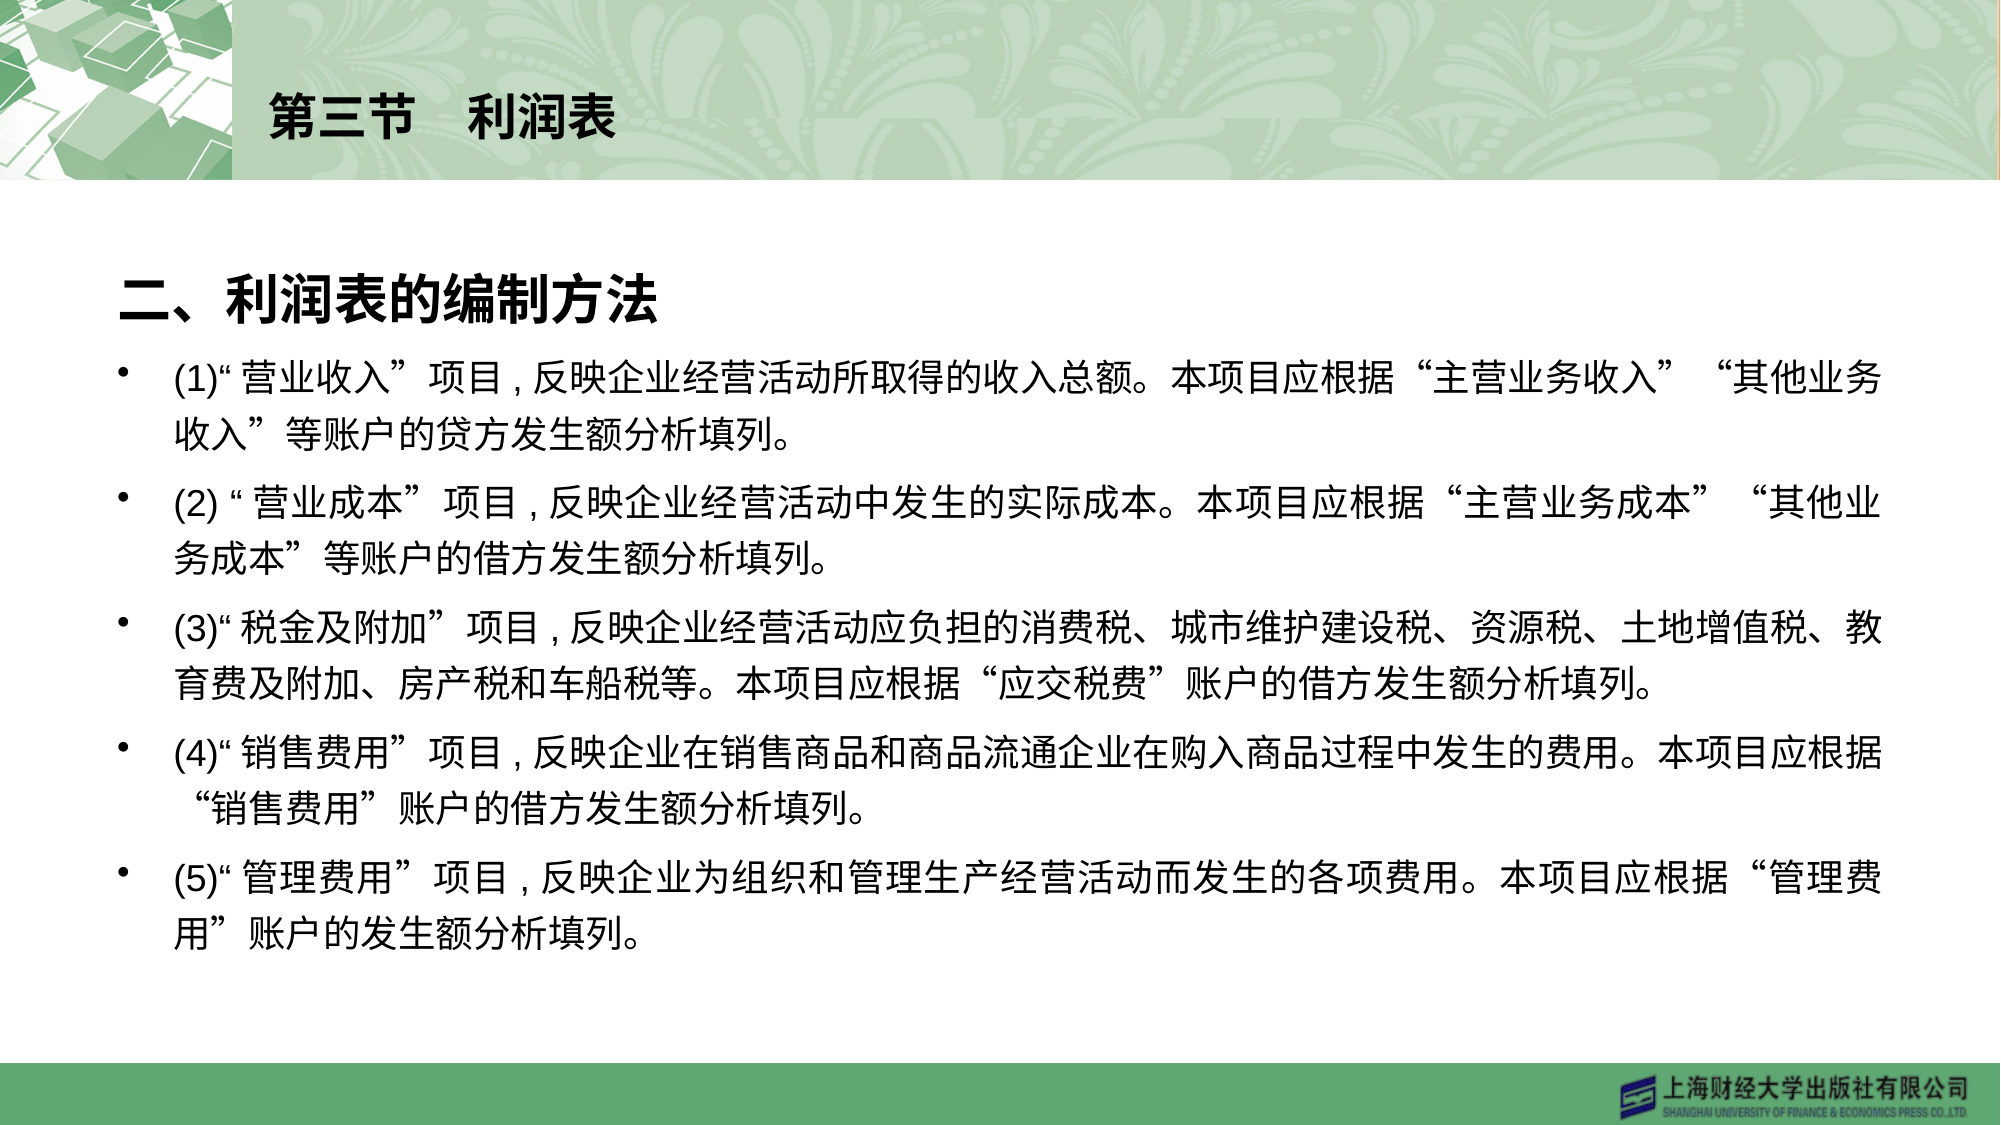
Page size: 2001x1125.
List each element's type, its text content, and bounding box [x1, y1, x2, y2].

title 第三节 利润表 [252, 64, 1609, 168]
list 二、利润表的编制方法 (1)“营业收入”项目,反映企业经营活动所取得的收入总额。本项目应根据“主营业务收入”“其他业务收入”等账户的贷方发生额分析填列。 (2) “营业成本”项目,反映企业经营活动中发生的实际成本。本项目应根据“主营业务成本”“其他业务成本”等账户的借方发生额分析填列。 (3)“税金及附加”项目,反映企业经营活动应负担的消费税、城市维护建设税、资源税、土地增值税、教育费及附加、房产税和车船税等。本项目应根据“应交税费”账户的借方发生额分析填列。 (4)“销售费用”项目,反映企业在销售商品和商品流通企业在购入商品过程中发生的费用。本项目应根据“销售费用”账户的借方发生额分析填列。 (5)“管理费用”项目,反映企业为组织和管理生产经营活动而发生的各项费用。本项目应根据“管理费用”账户的发生额分析填列。 [102, 241, 1898, 1065]
picture [0, 0, 2001, 1125]
